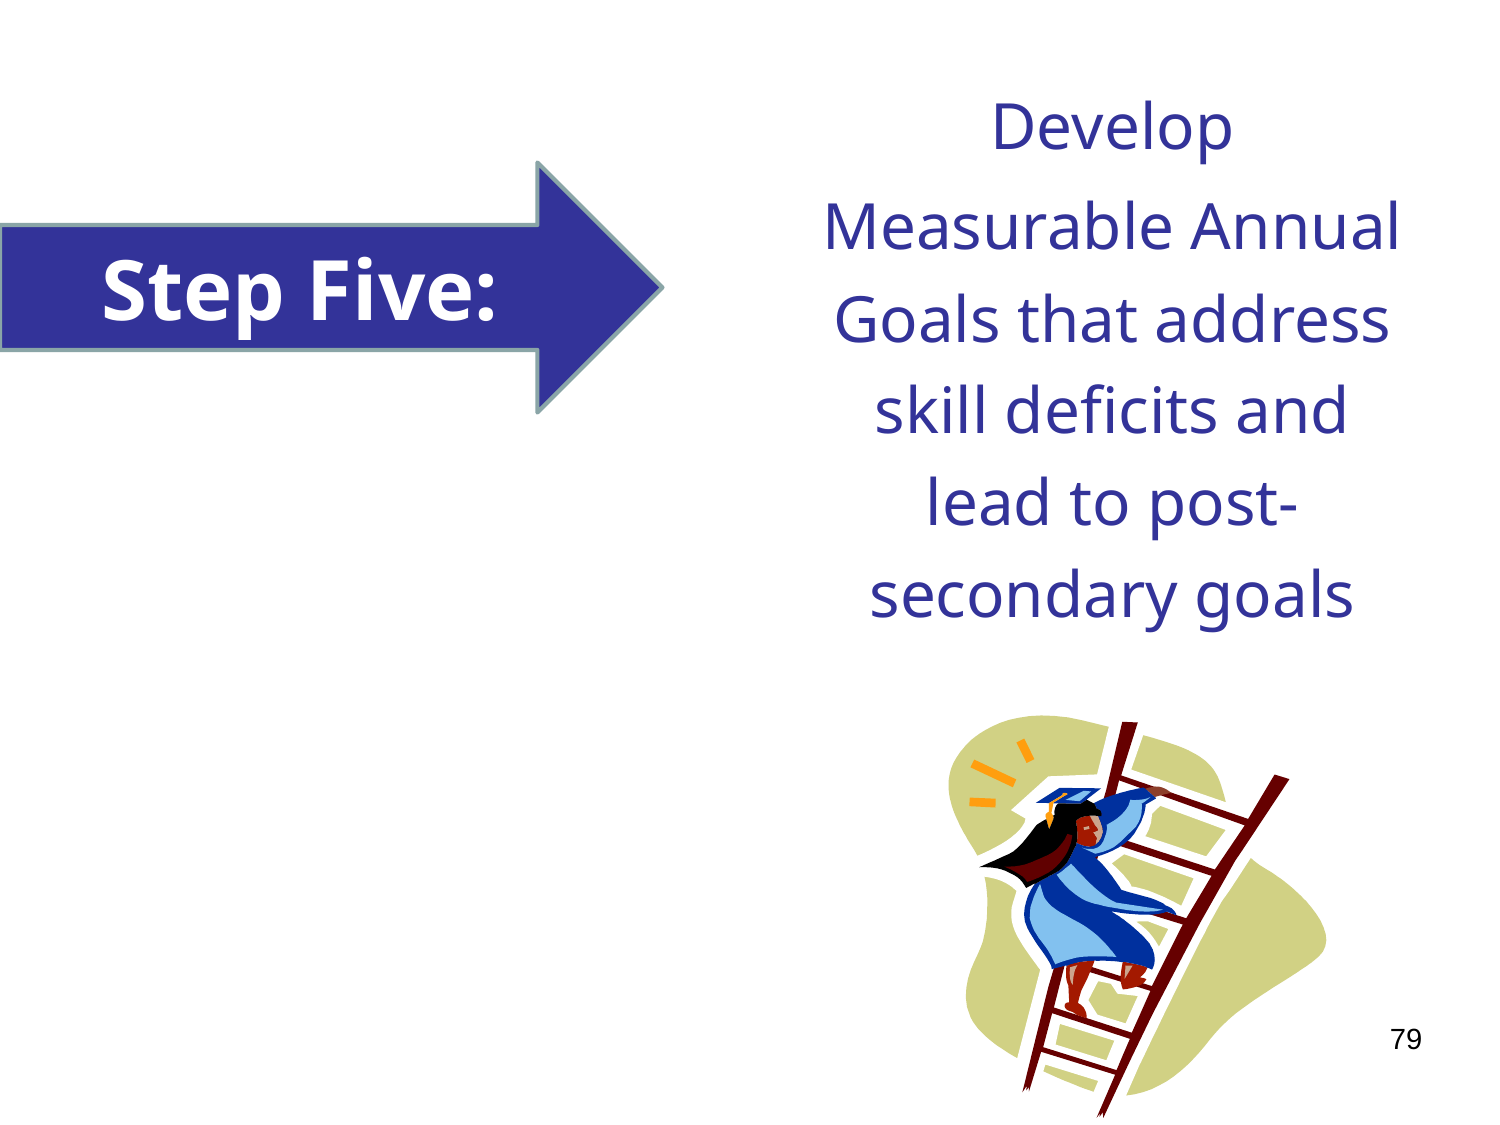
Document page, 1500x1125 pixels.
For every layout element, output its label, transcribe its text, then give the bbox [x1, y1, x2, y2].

slide_number 79 [1335, 1012, 1438, 1091]
text_box Step Five: [0, 160, 665, 415]
list Develop Measurable Annual Goals that address skill deficits and lead to post-secondary goals [800, 62, 1425, 700]
picture [911, 712, 1331, 1125]
